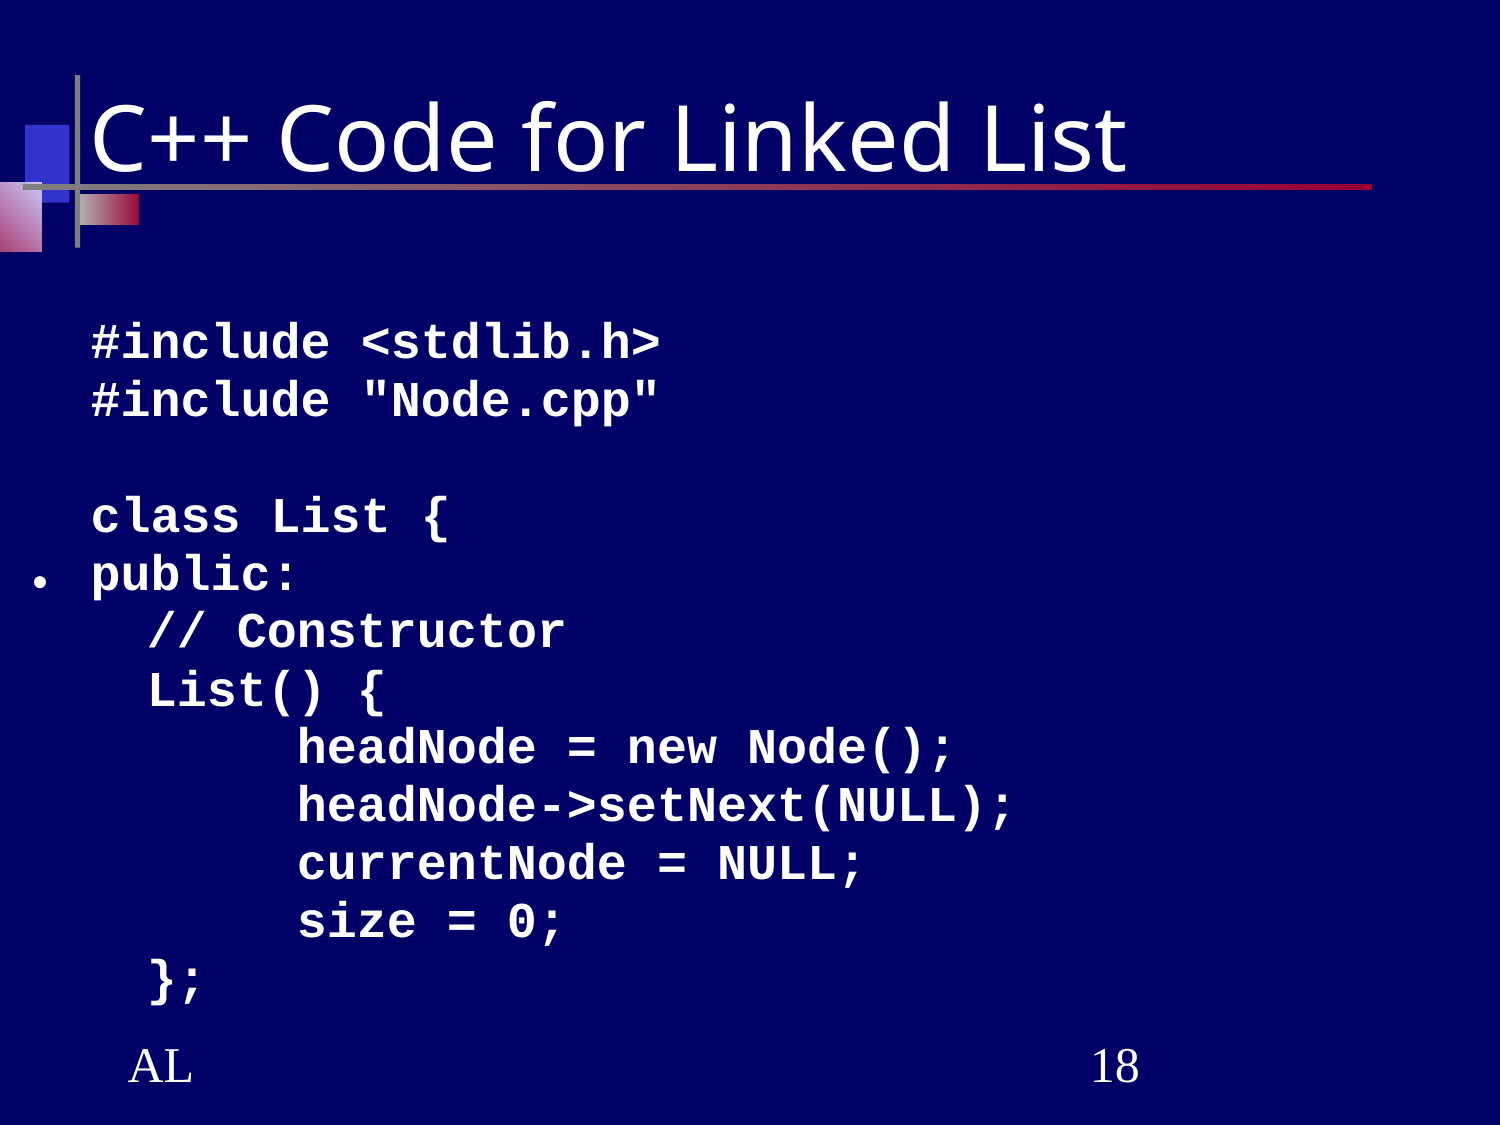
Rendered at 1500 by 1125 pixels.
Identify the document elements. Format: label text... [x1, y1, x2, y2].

slide_number AL [112, 1063, 425, 1100]
list #include <stdlib.h> #include "Node.cpp" class List { public: // Constructor List() { headNode = new Node(); headNode->setNext(NULL); currentNode = NULL; size = 0; }; [75, 312, 1425, 1063]
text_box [12, 549, 1388, 613]
title C++ Code for Linked List [74, 59, 1425, 210]
slide_number ‹#› [1074, 1063, 1388, 1100]
